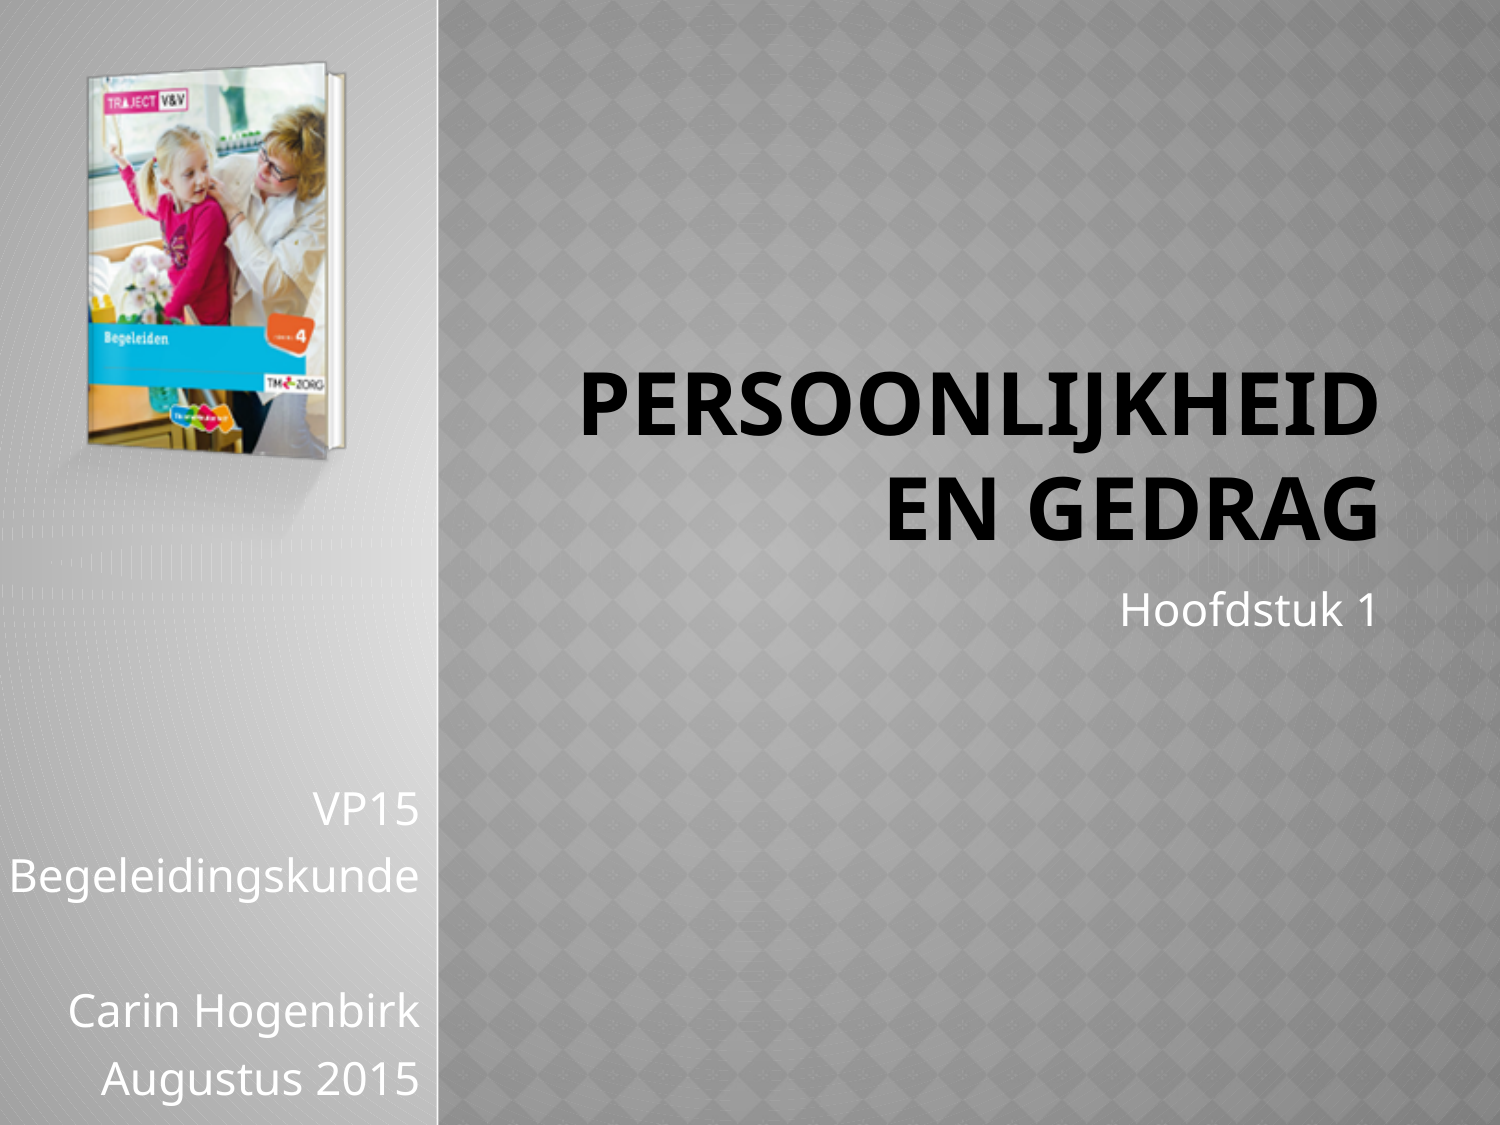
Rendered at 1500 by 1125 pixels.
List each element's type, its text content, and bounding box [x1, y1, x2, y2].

text_box VP15 Begeleidingskunde Carin Hogenbirk Augustus 2015 [0, 779, 428, 1125]
picture [0, 8, 445, 563]
title Persoonlijkheid en gedrag [450, 87, 1390, 558]
subtitle Hoofdstuk 1 [550, 580, 1390, 762]
